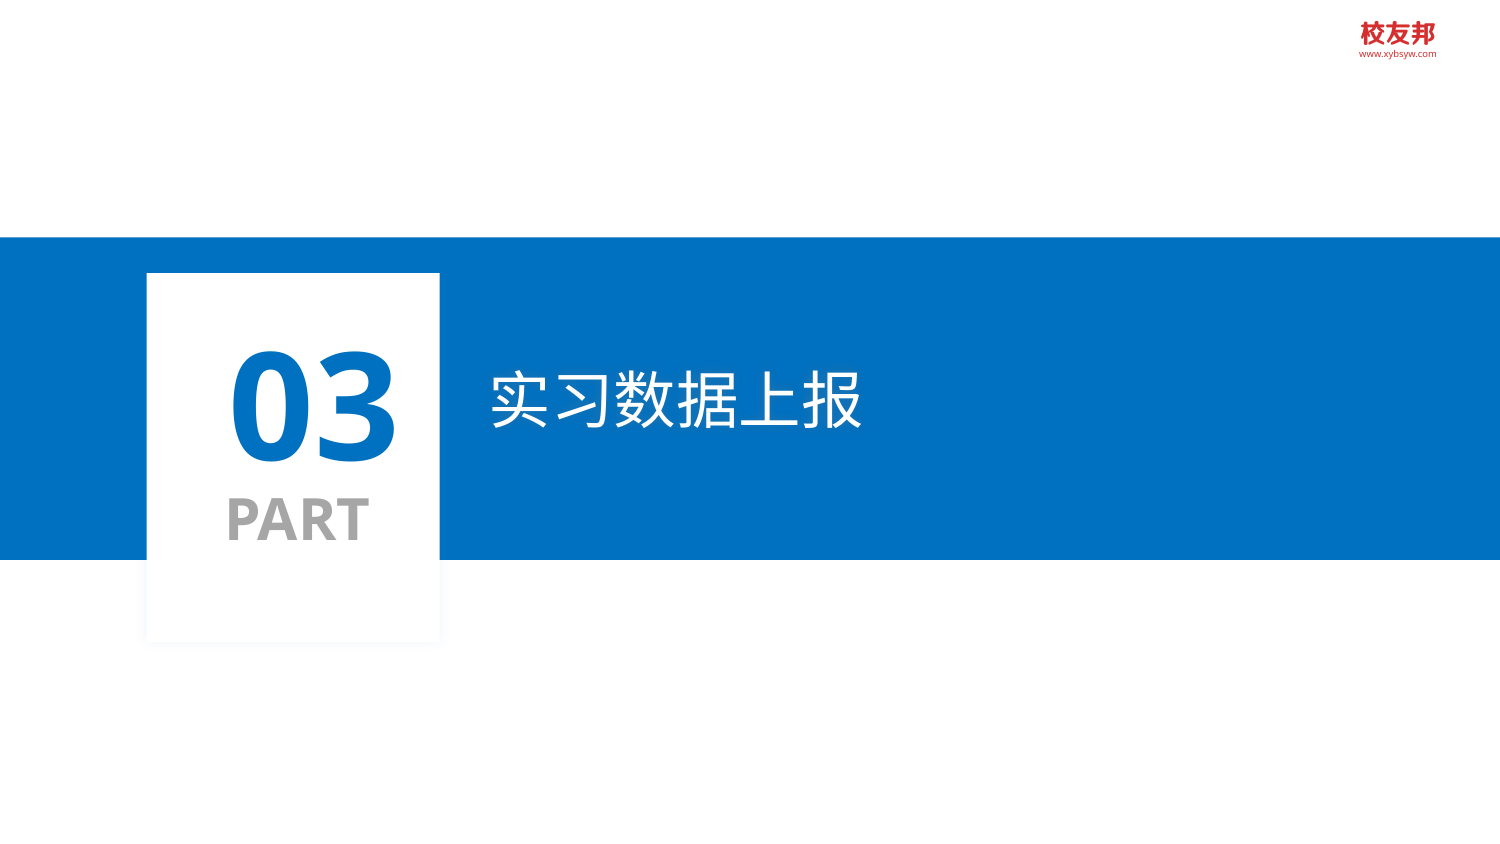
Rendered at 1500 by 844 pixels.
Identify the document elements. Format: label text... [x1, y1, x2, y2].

text_box 03 [175, 303, 458, 499]
text_box 实习数据上报 [481, 353, 1197, 444]
text_box [146, 273, 440, 643]
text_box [1349, 21, 1447, 67]
text_box PART [174, 474, 421, 559]
text_box [0, 237, 1500, 560]
